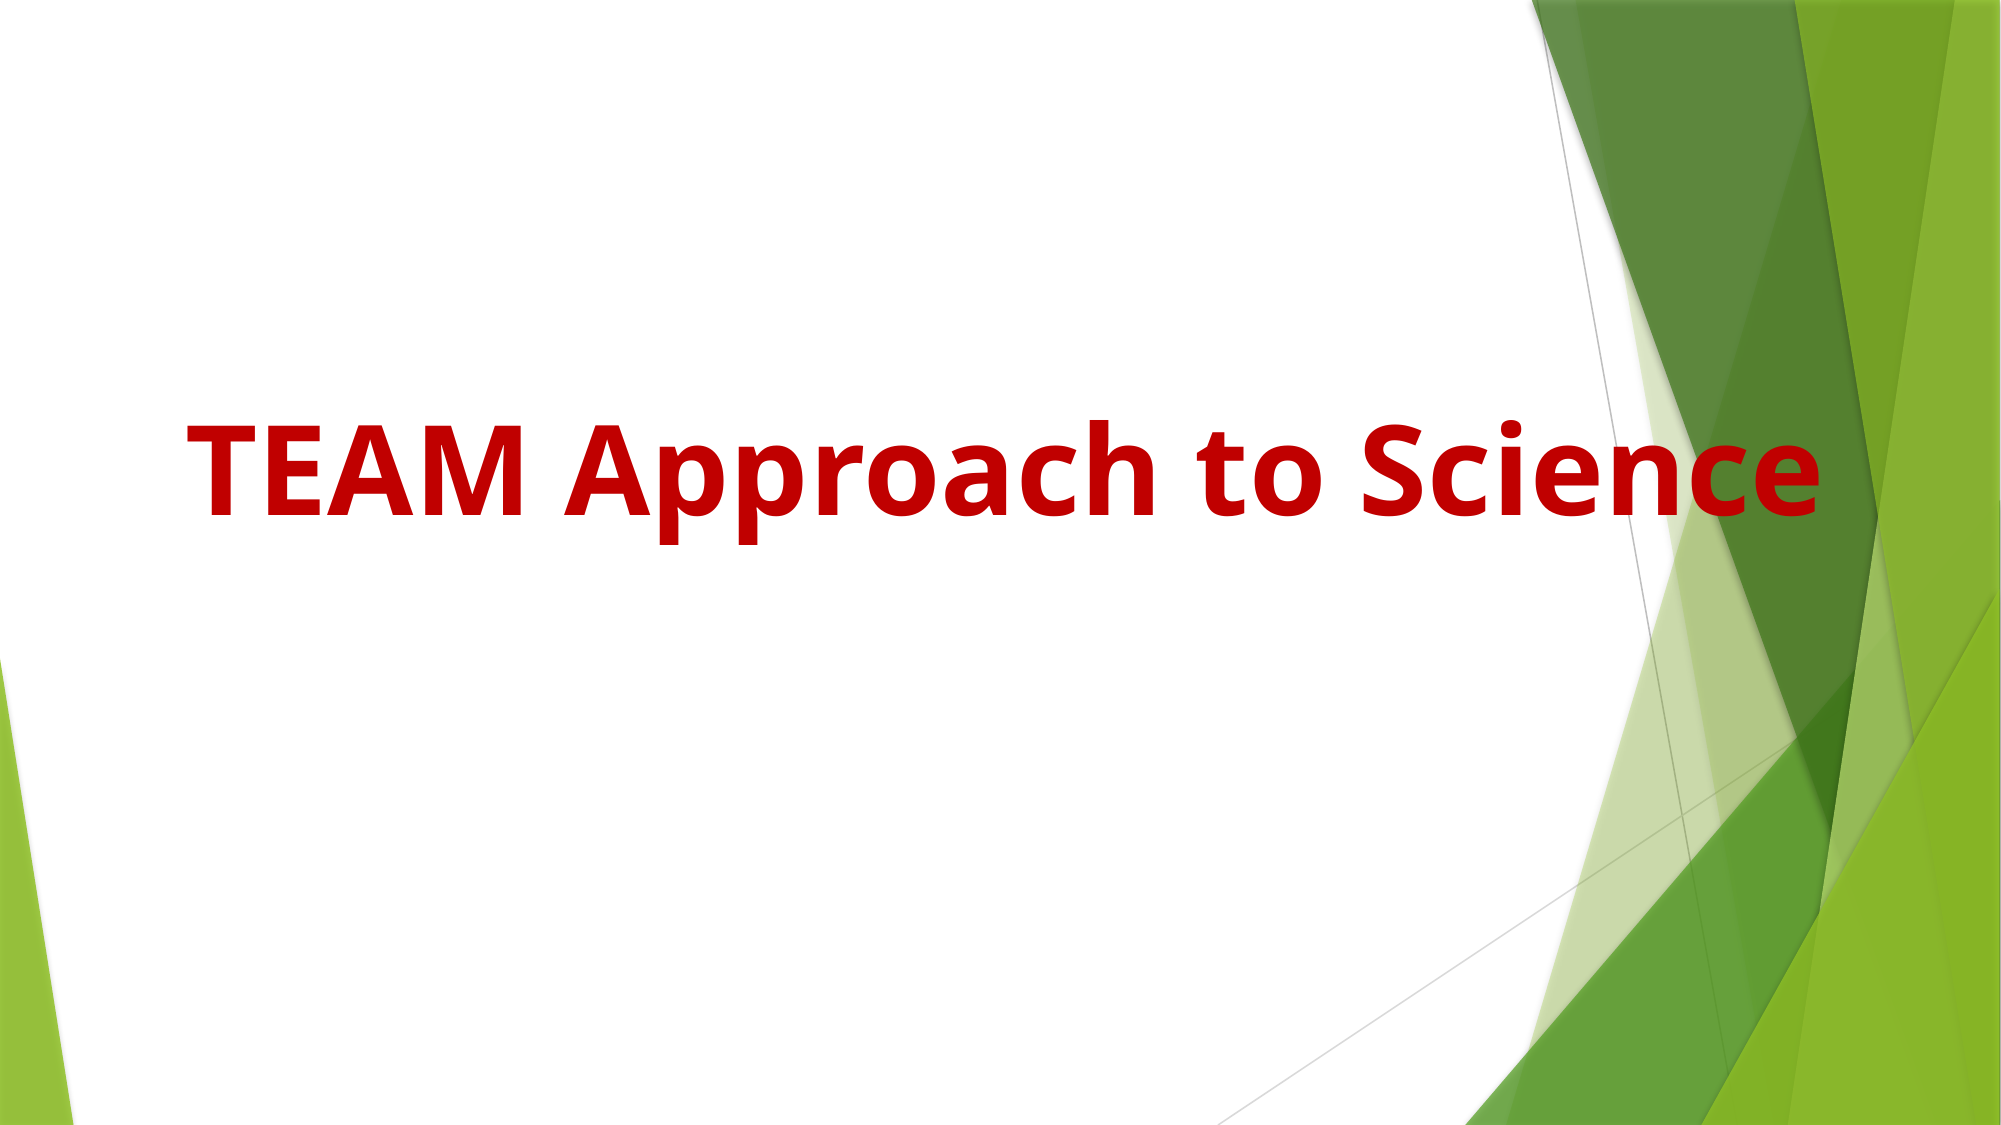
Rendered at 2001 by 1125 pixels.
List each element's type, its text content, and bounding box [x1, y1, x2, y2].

title TEAM Approach to Science [105, 382, 1906, 603]
